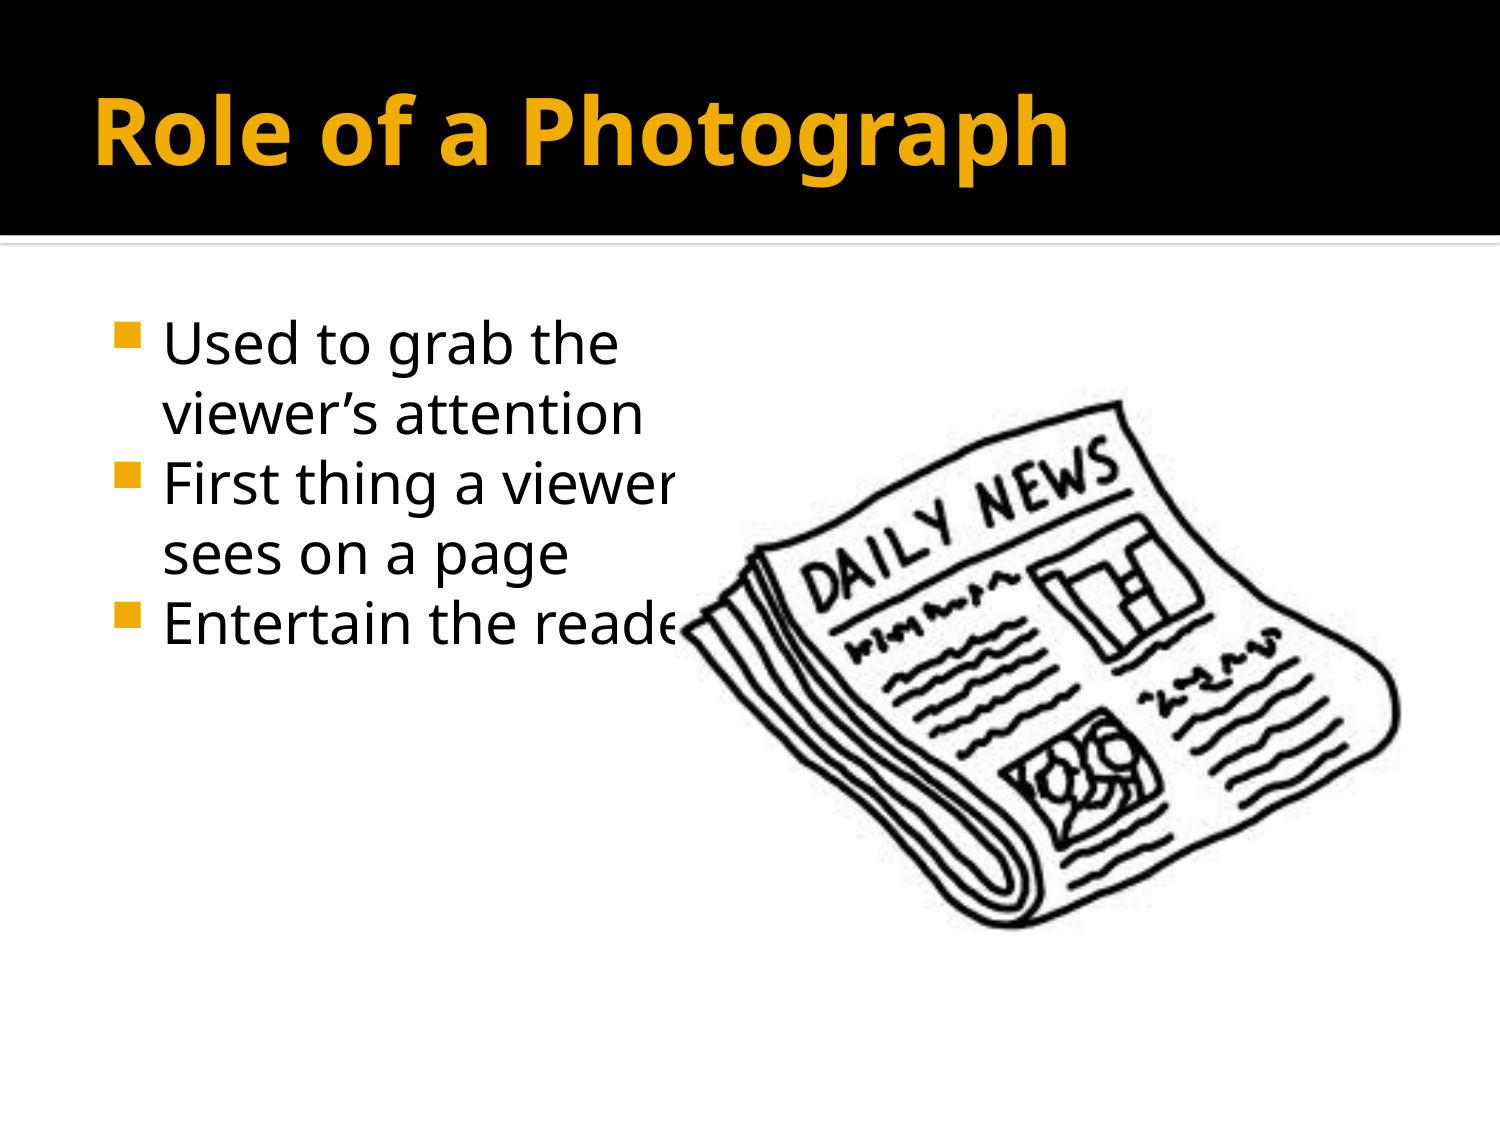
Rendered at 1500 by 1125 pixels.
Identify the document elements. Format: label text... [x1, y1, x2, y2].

title Role of a Photograph [75, 24, 1425, 231]
picture [674, 387, 1410, 938]
list Used to grab the viewer’s attention First thing a viewer sees on a page Entertain the reader [75, 291, 738, 1050]
